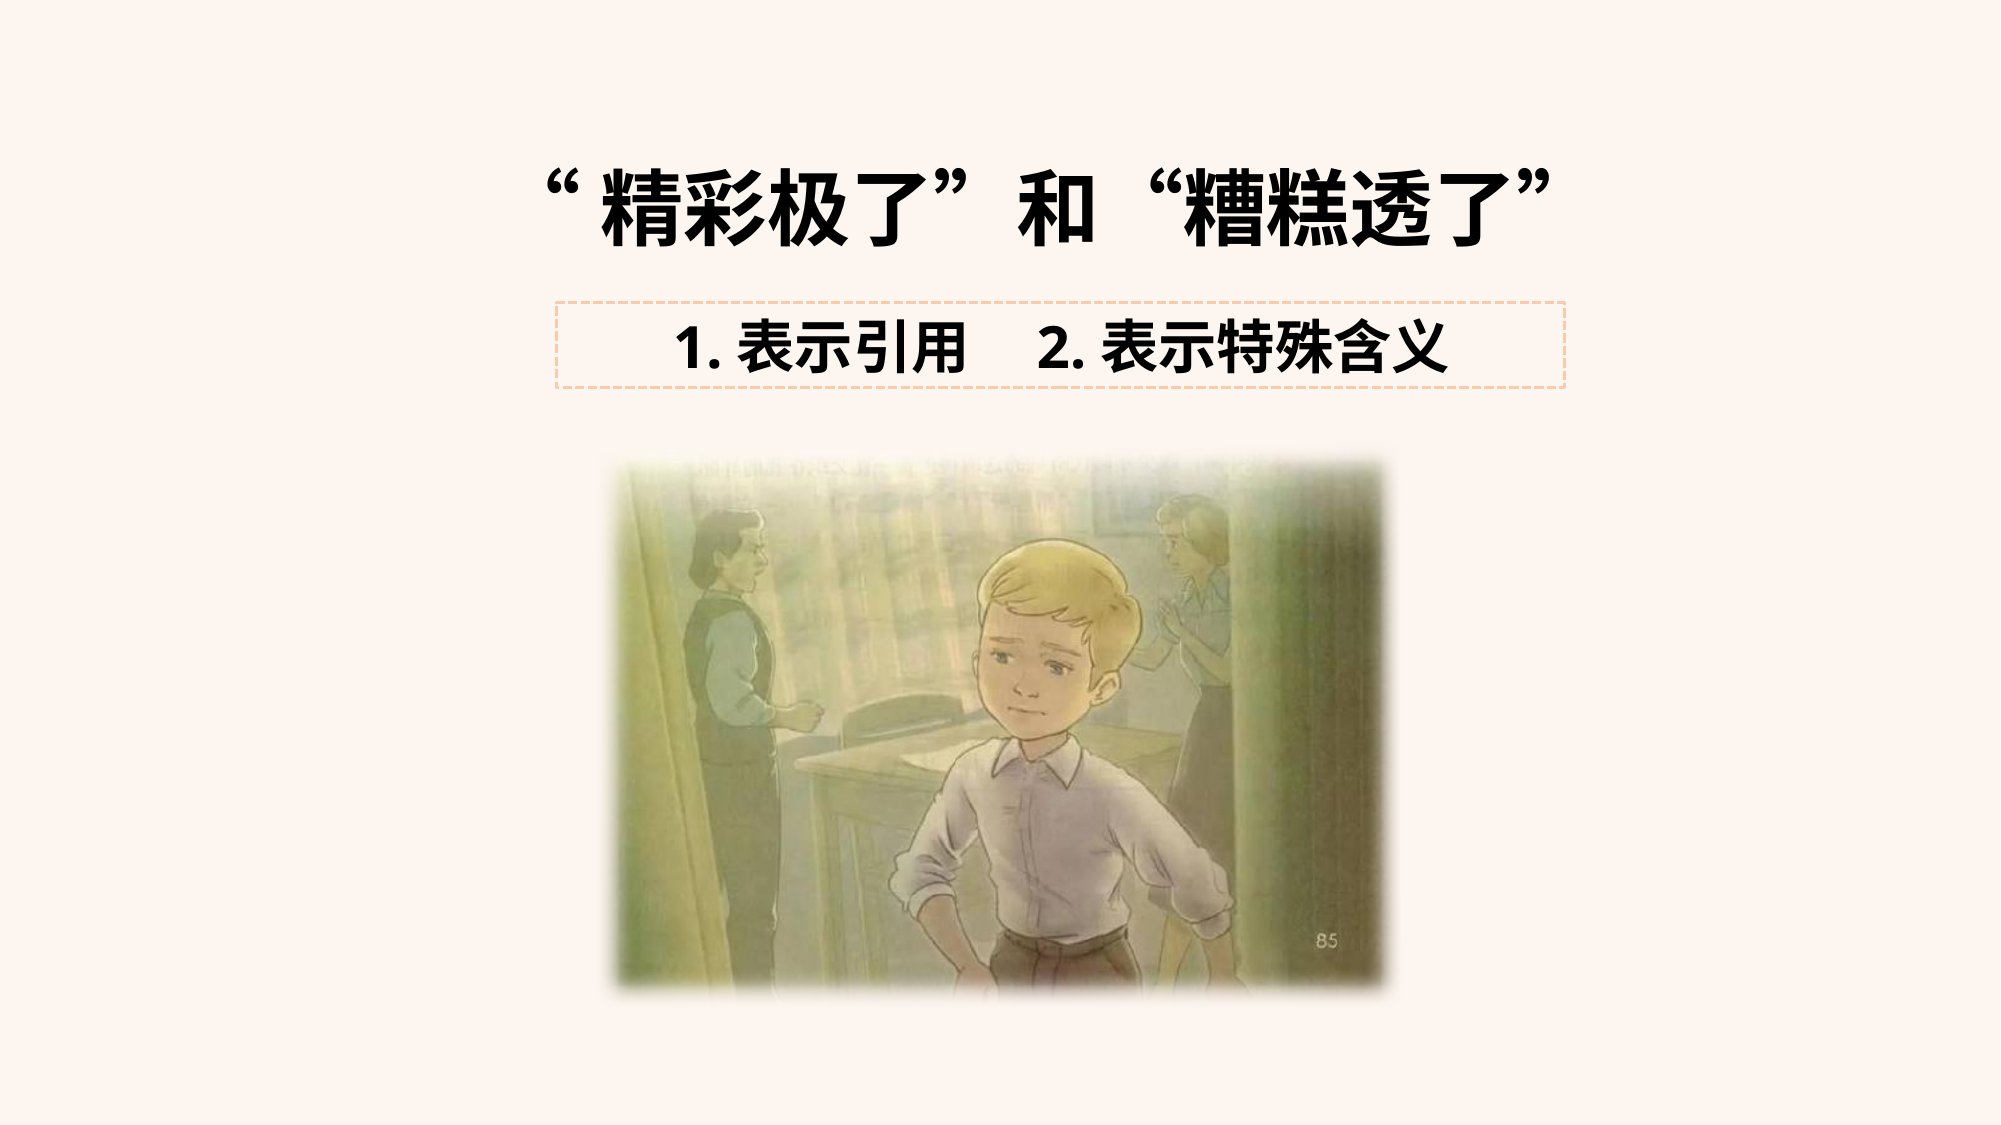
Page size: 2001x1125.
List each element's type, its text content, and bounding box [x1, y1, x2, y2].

text_box “精彩极了”和“糟糕透了” [482, 149, 1683, 264]
picture [596, 440, 1404, 1008]
text_box 1.表示引用 2.表示特殊含义 [556, 302, 1565, 388]
